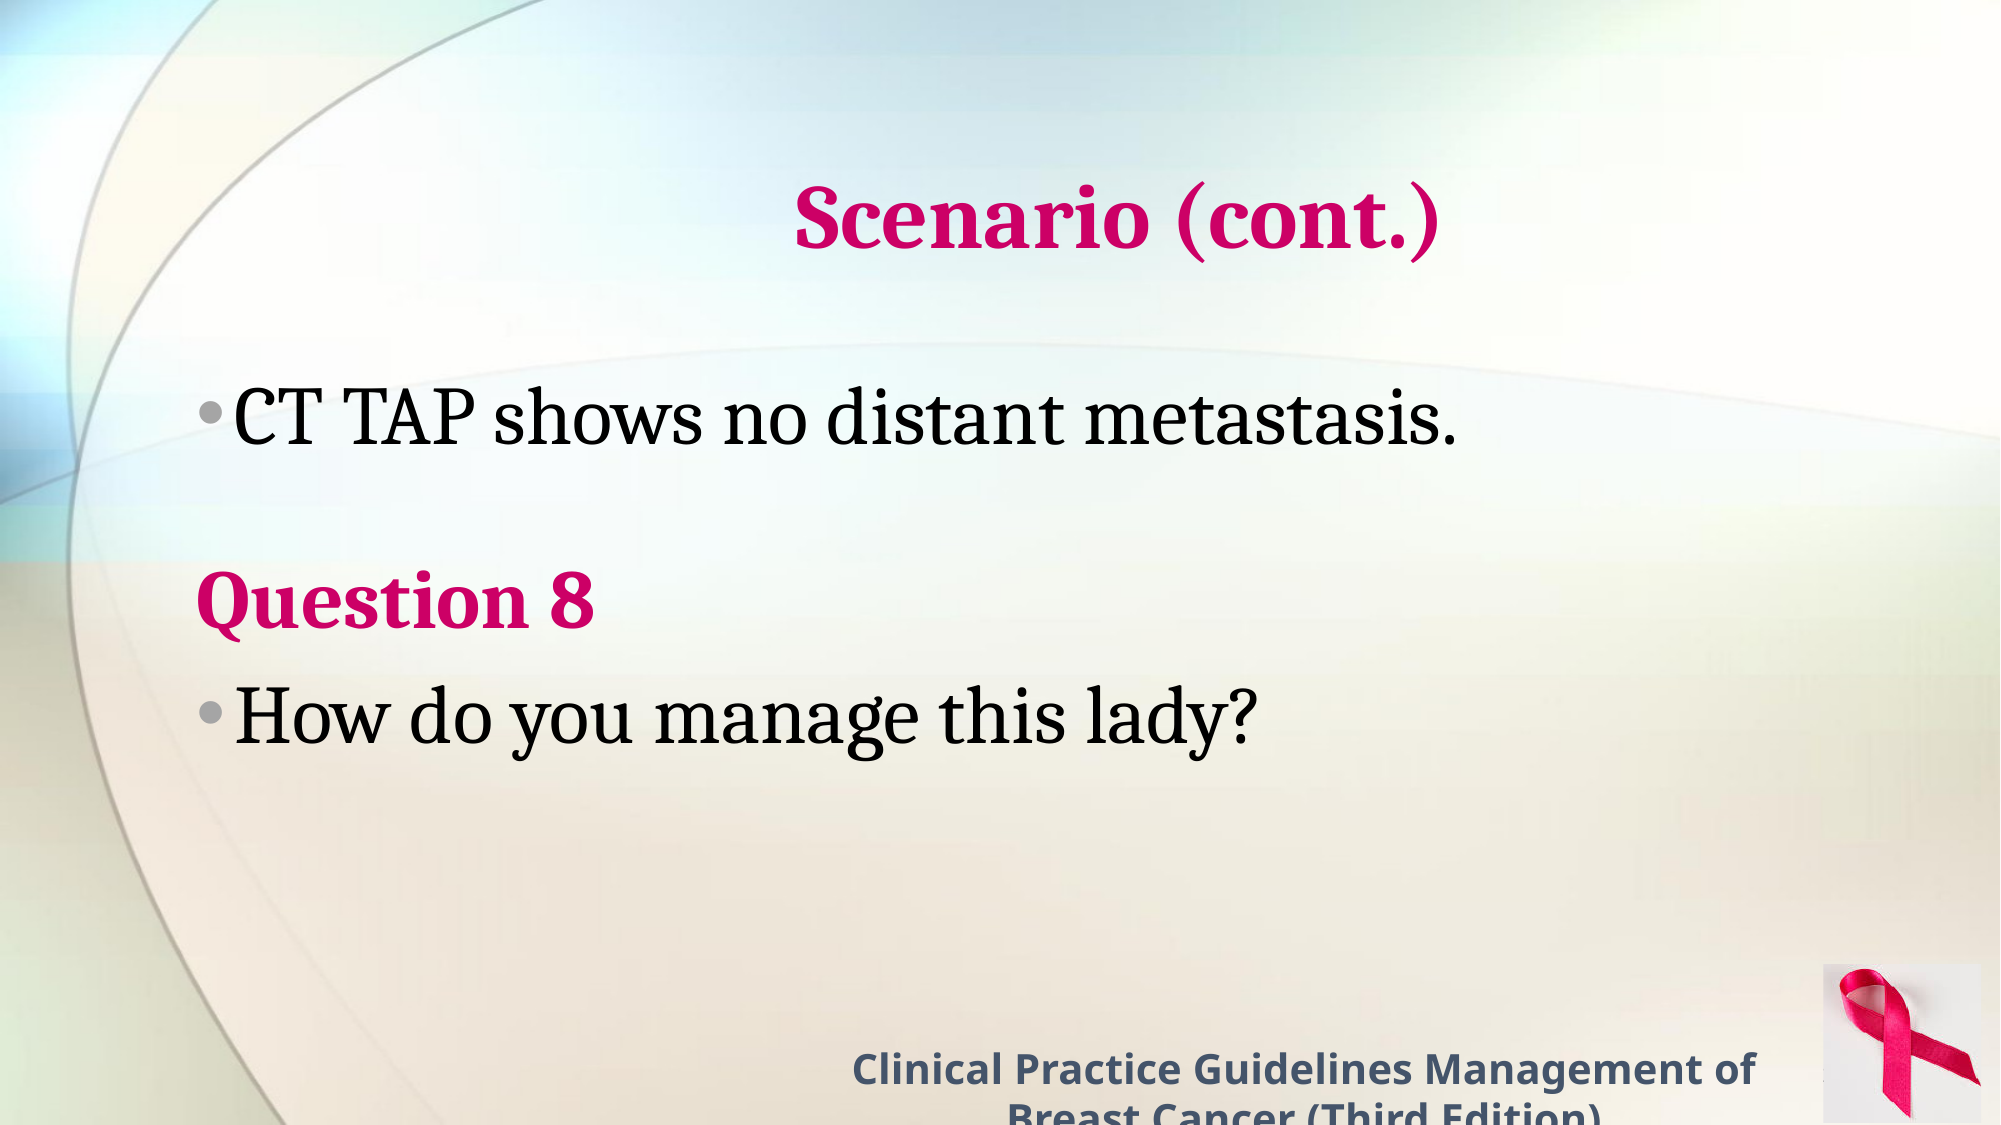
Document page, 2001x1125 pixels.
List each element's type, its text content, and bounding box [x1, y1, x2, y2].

title Scenario (cont.) [381, 103, 1863, 304]
list CT TAP shows no distant metastasis. Question 8 How do you manage this lady? [181, 304, 1863, 1018]
text_box Clinical Practice Guidelines Management of Breast Cancer (Third Edition) [788, 1035, 1820, 1125]
picture [0, 0, 2001, 1125]
